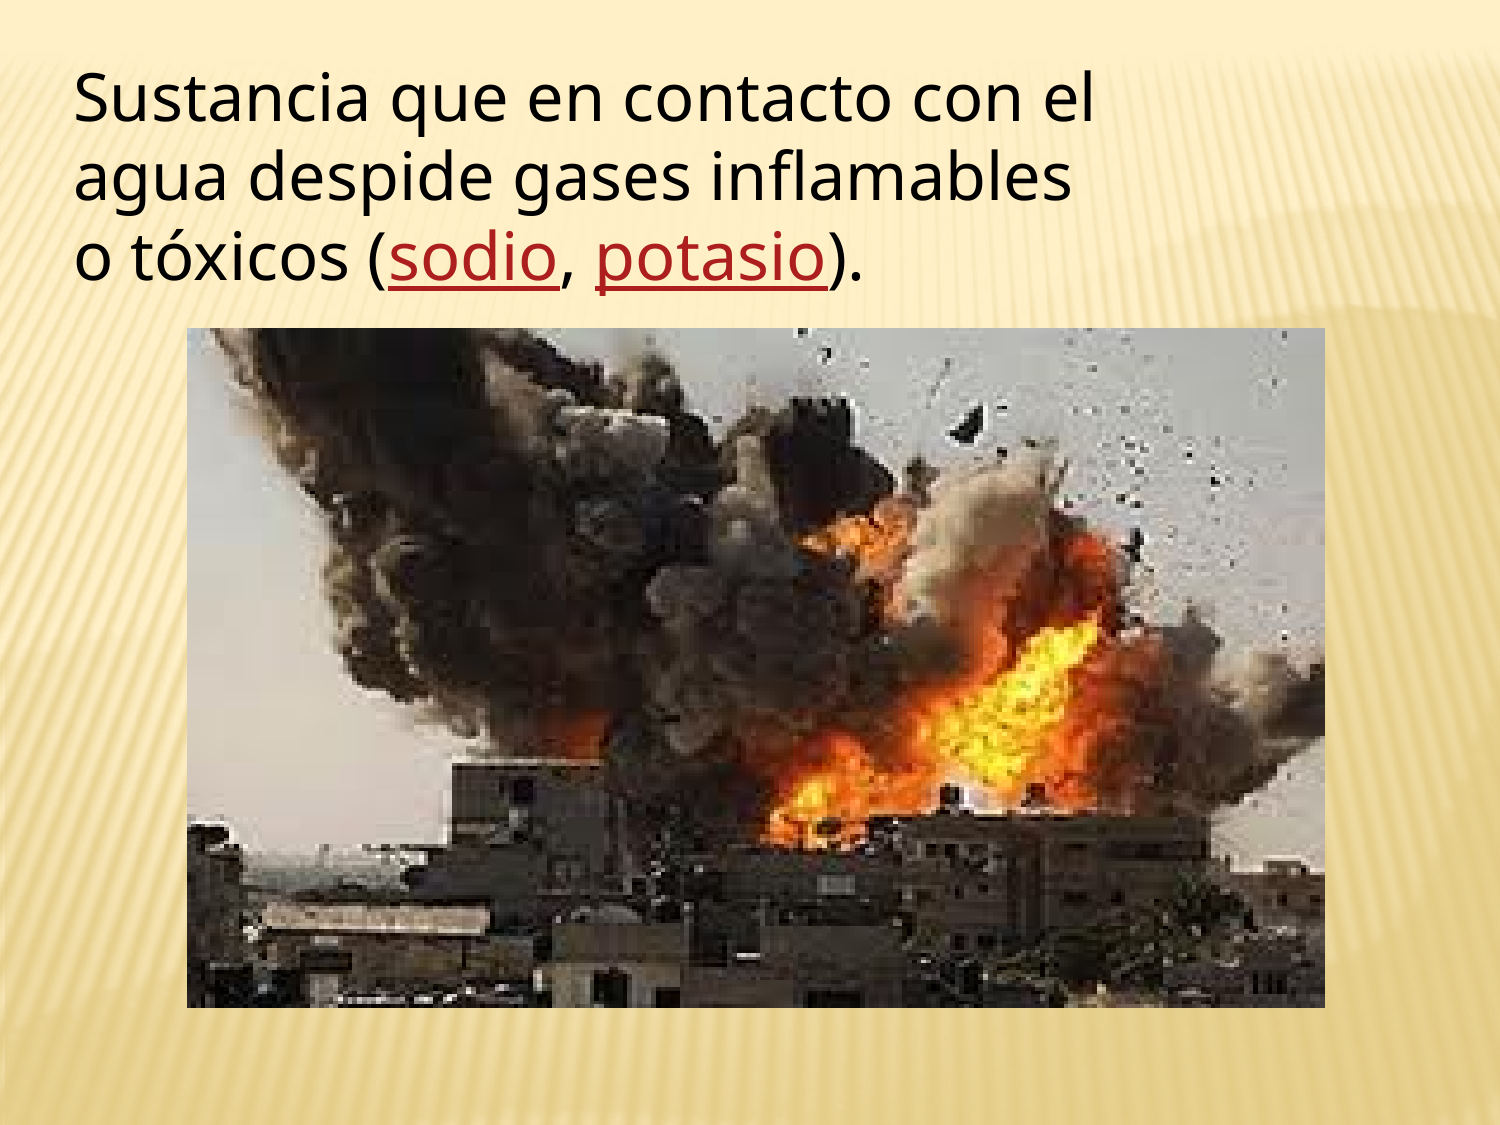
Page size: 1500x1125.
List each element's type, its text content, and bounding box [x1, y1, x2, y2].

text_box Sustancia que en contacto con el agua despide gases inflamables o tóxicos (sodio, potasio). [58, 46, 1125, 313]
picture [187, 327, 1325, 1009]
